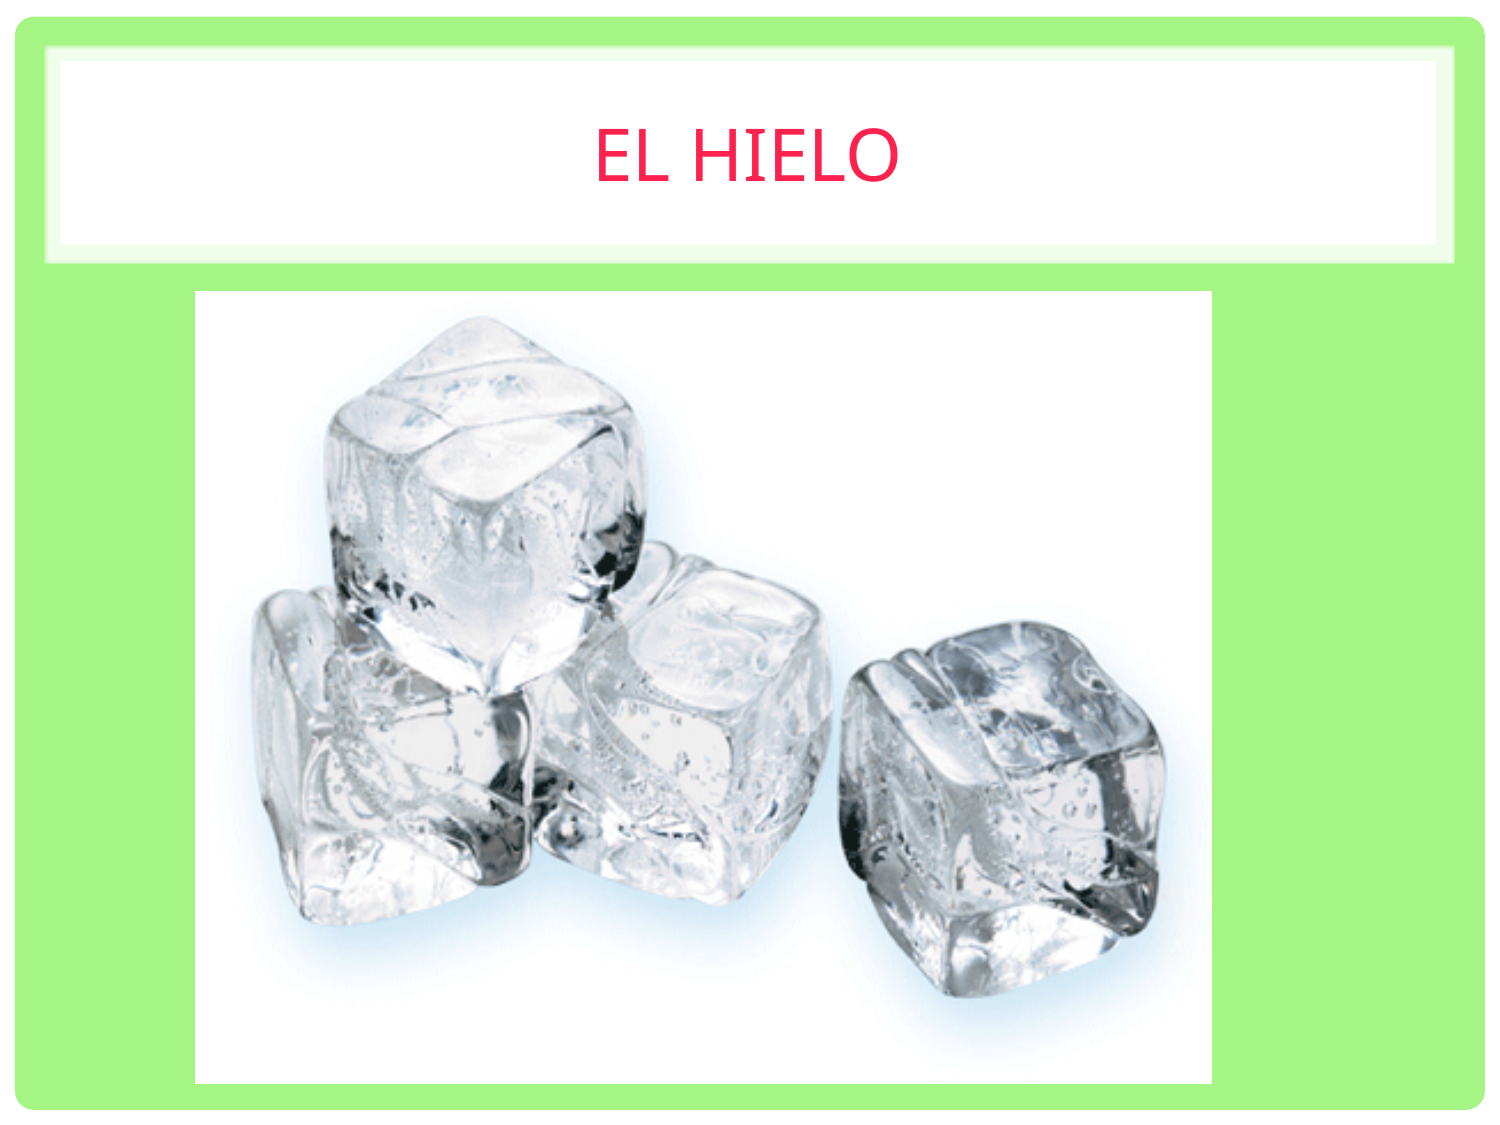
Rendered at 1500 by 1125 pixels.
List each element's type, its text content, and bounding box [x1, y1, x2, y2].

picture [194, 291, 1212, 1084]
title EL HIELO [69, 66, 1425, 238]
